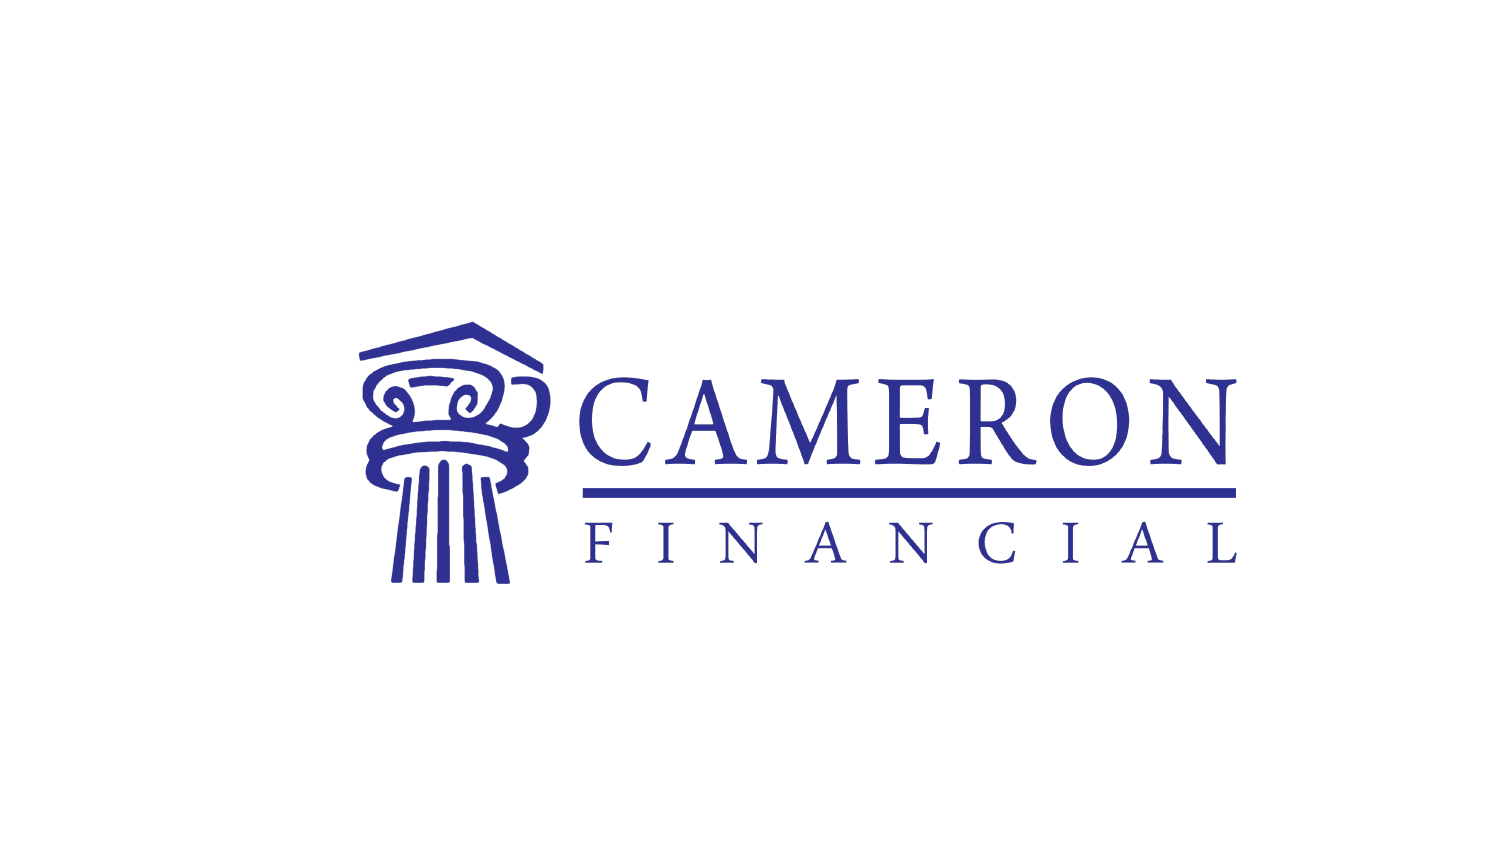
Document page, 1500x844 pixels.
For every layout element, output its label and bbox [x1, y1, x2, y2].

picture [336, 308, 1261, 605]
